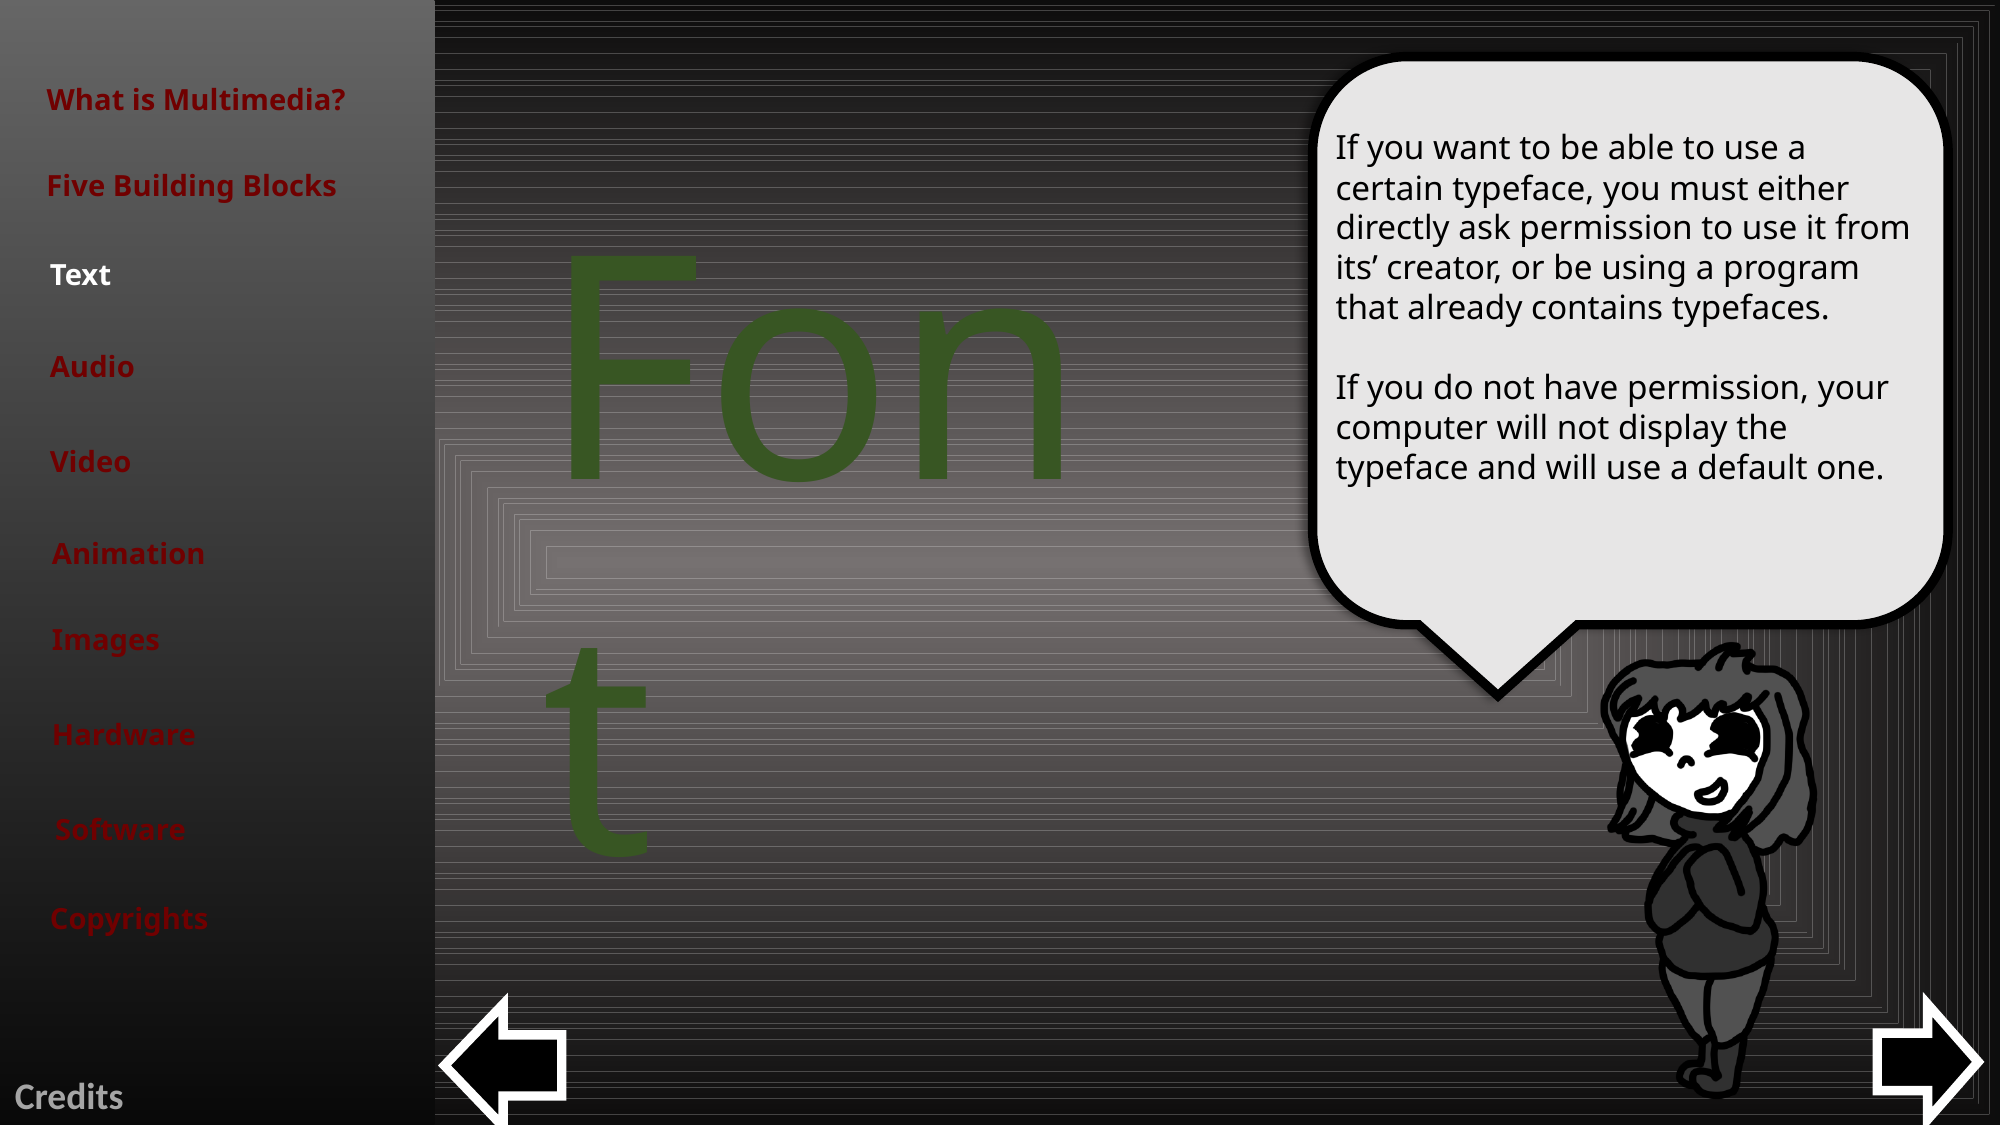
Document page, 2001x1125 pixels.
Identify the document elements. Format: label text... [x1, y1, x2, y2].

text_box What is Multimedia? [31, 74, 457, 124]
text_box Text [34, 249, 368, 299]
text_box If you want to be able to use a certain typeface, you must either directly ask permission to use it from its’ creator, or be using a program that already contains typefaces. If you do not have permission, your computer will not display the typeface and will use a default one. [1320, 119, 1939, 494]
text_box [1311, 55, 1950, 698]
picture [1579, 624, 1839, 1110]
text_box [1876, 1001, 1980, 1123]
text_box Software [40, 803, 381, 854]
text_box [0, 0, 435, 1125]
text_box Credits [0, 1064, 265, 1125]
text_box Video [34, 436, 368, 486]
text_box Hardware [37, 709, 383, 759]
text_box Audio [34, 340, 359, 391]
text_box Images [37, 614, 362, 664]
text_box Font [527, 159, 1183, 925]
text_box Five Building Blocks [31, 159, 435, 210]
text_box Copyrights [34, 892, 381, 943]
text_box [443, 1001, 563, 1125]
text_box Animation [37, 528, 370, 578]
